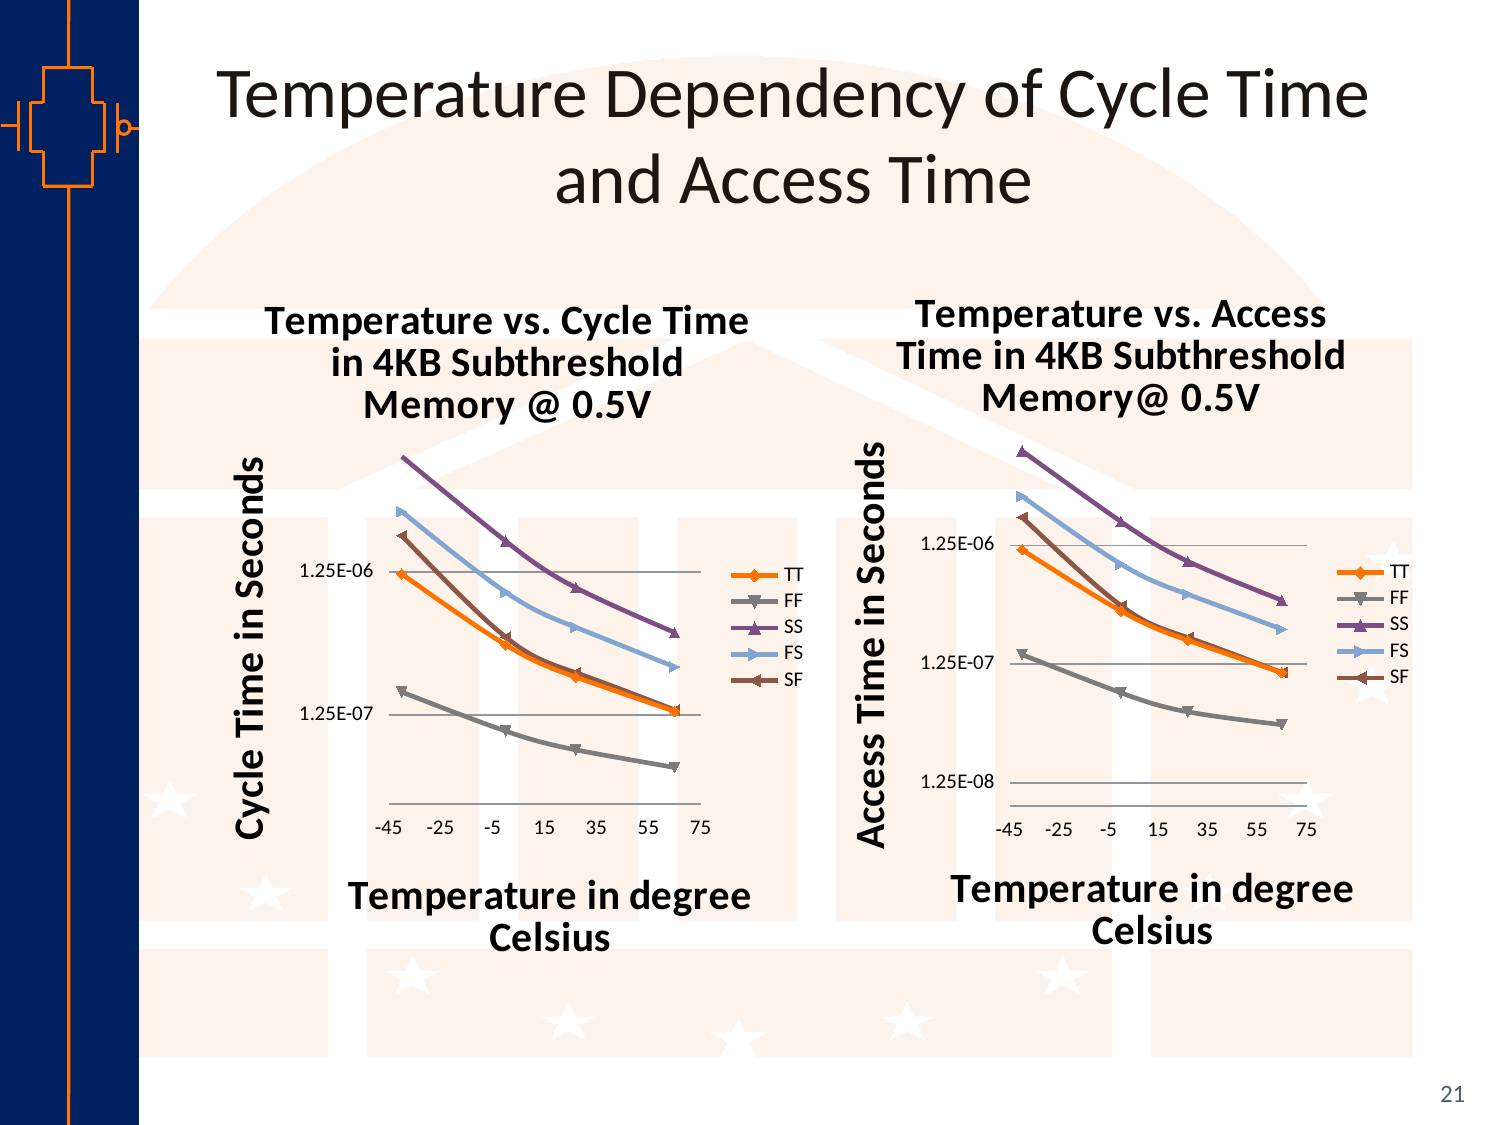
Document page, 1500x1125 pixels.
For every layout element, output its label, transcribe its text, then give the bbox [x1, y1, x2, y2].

slide_number 21 [1425, 1062, 1488, 1123]
chart [192, 260, 1429, 990]
title Temperature Dependency of Cycle Time and Access Time [200, 37, 1388, 225]
